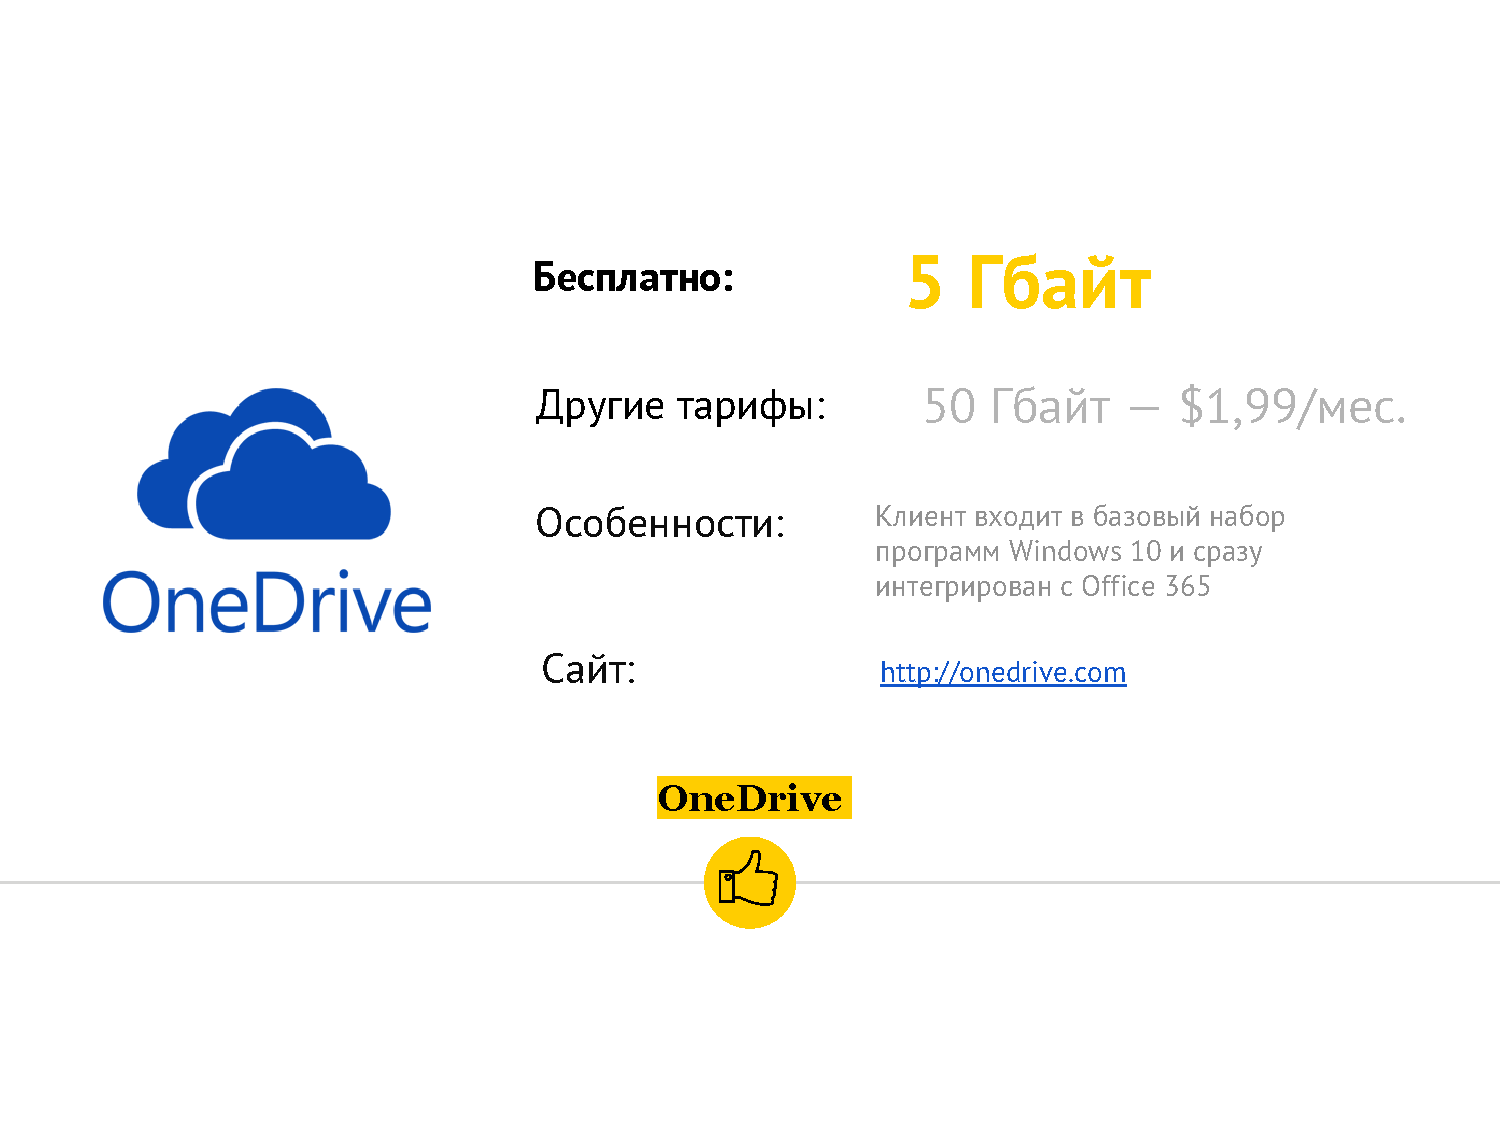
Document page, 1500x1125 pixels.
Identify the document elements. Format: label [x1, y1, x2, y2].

picture [0, 141, 1500, 987]
